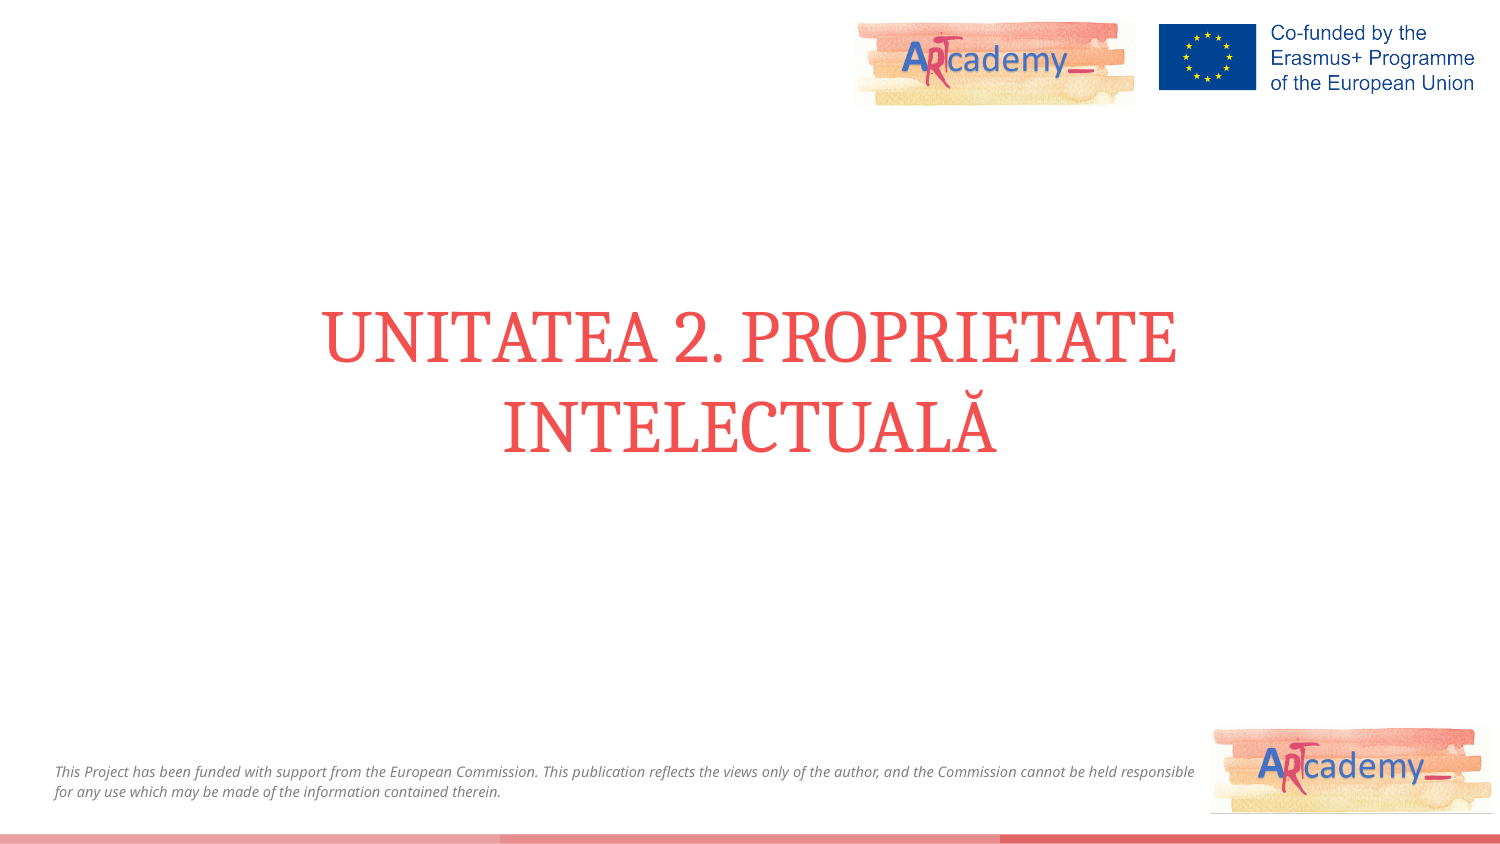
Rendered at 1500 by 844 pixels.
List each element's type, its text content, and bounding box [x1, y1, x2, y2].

text_box This Project has been funded with support from the European Commission. This publication reflects the views only of the author, and the Commission cannot be held responsible for any use which may be made of the information contained therein. [39, 754, 1205, 799]
picture [1210, 709, 1493, 844]
picture [1158, 24, 1474, 94]
title UNITATEA 2. PROPRIETATE INTELECTUALĂ [164, 275, 1336, 483]
picture [854, 2, 1137, 138]
